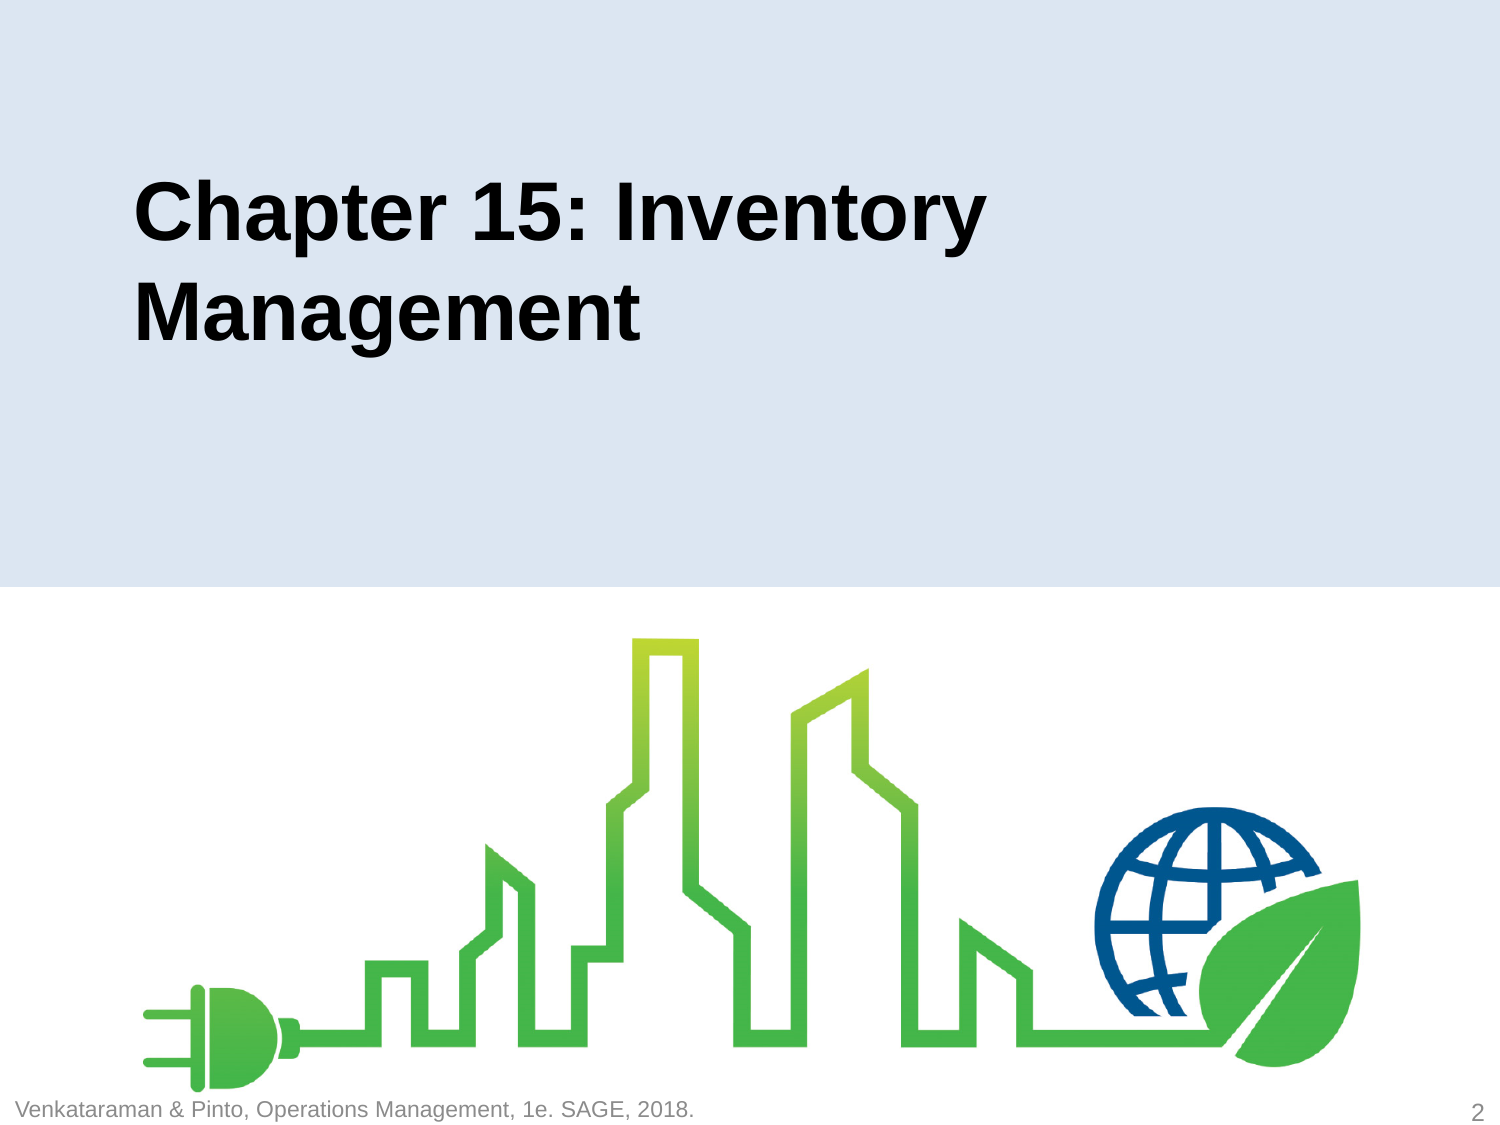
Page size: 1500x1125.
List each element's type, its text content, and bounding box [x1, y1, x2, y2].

title Chapter 15: Inventory Management [118, 149, 1394, 374]
picture [0, 587, 1500, 1125]
footer Venkataraman & Pinto, Operations Management, 1e. SAGE, 2018. [0, 1087, 1194, 1125]
slide_number 2 [1425, 1087, 1500, 1125]
